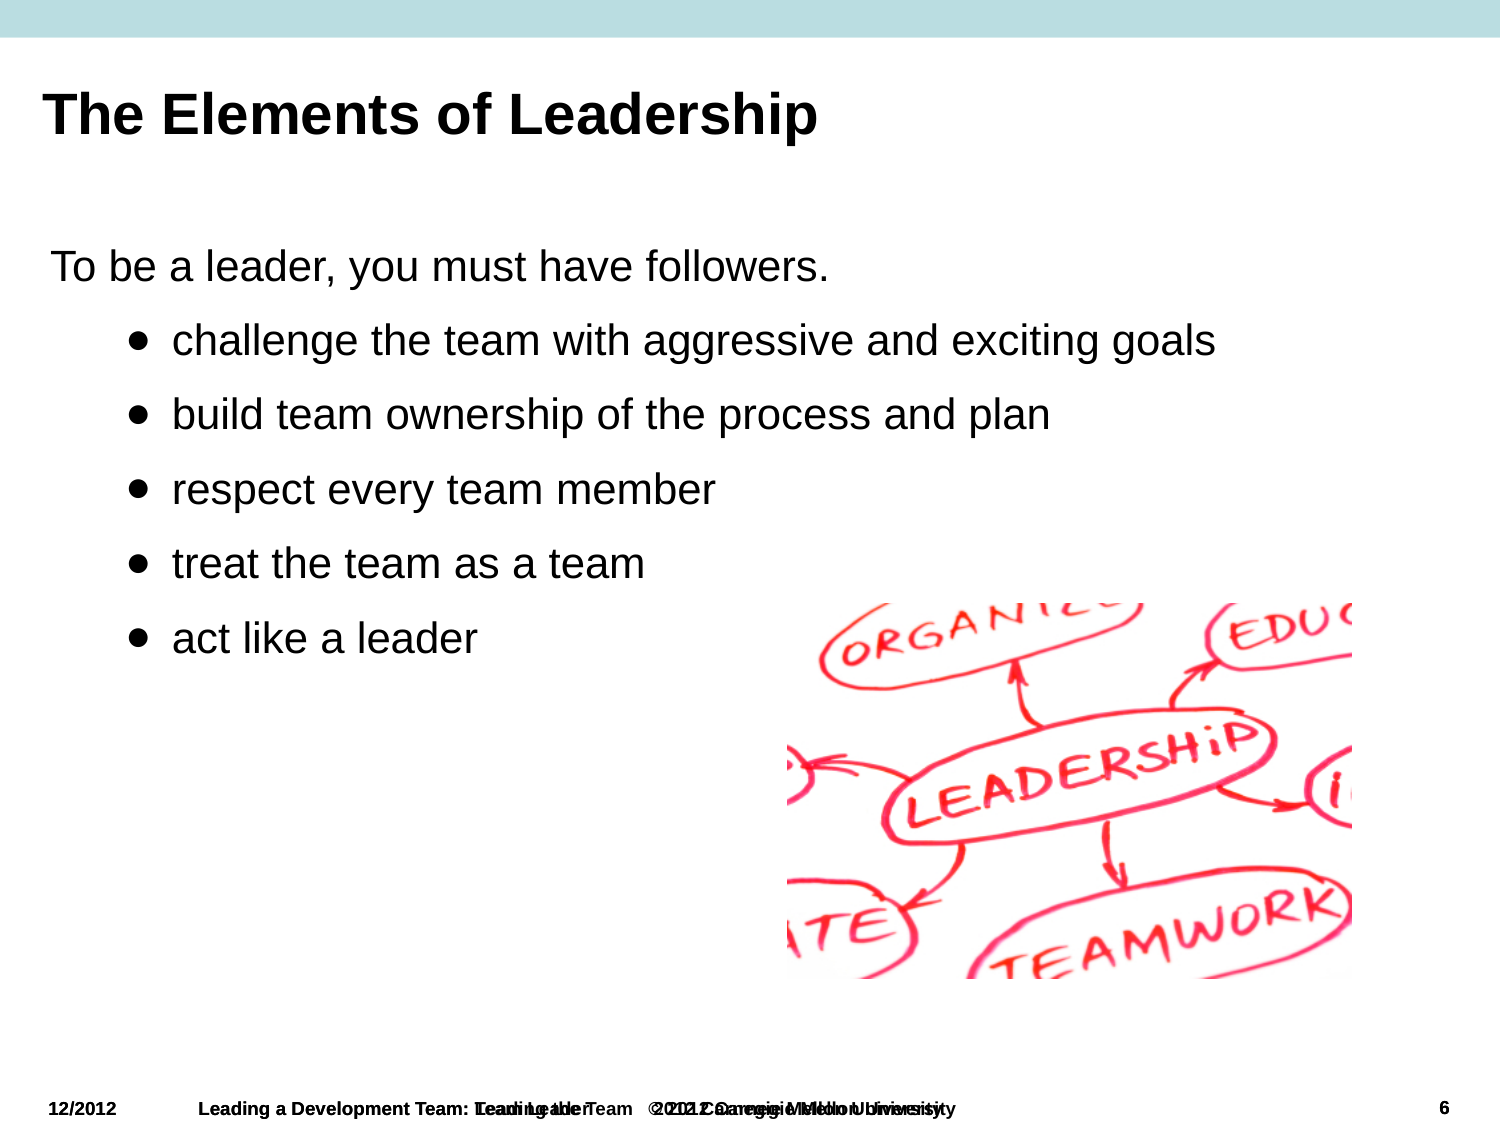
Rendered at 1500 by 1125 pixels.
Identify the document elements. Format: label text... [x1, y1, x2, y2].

picture [787, 603, 1352, 979]
title The Elements of Leadership [42, 89, 1438, 146]
list To be a leader, you must have followers. challenge the team with aggressive and exciting goals build team ownership of the process and plan respect every team member treat the team as a team act like a leader [50, 237, 1437, 1000]
